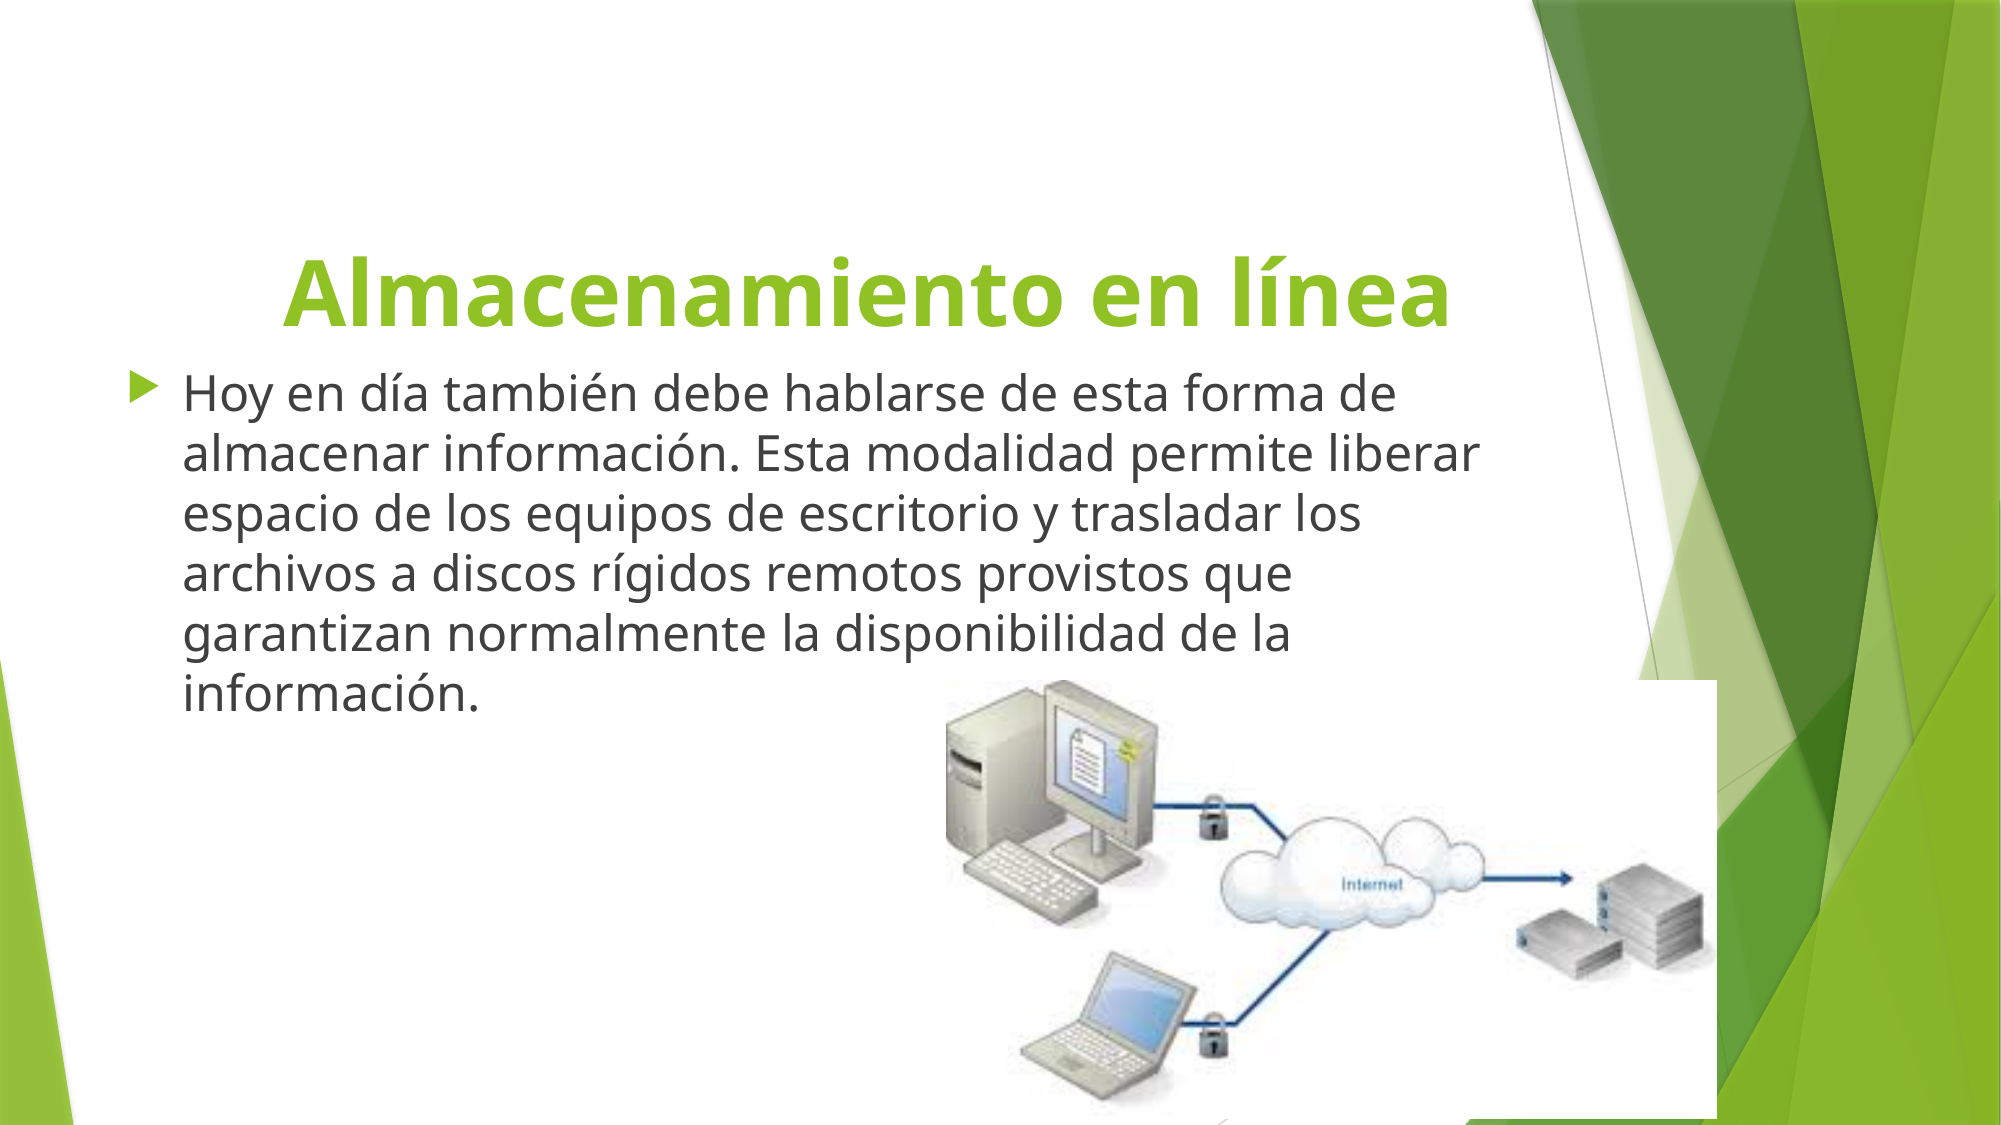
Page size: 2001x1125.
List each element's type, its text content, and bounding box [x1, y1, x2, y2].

title Almacenamiento en línea [163, 226, 1575, 444]
picture [946, 680, 1717, 1120]
list Hoy en día también debe hablarse de esta forma de almacenar información. Esta modalidad permite liberar espacio de los equipos de escritorio y trasladar los archivos a discos rígidos remotos provistos que garantizan normalmente la disponibilidad de la información. [111, 354, 1522, 992]
